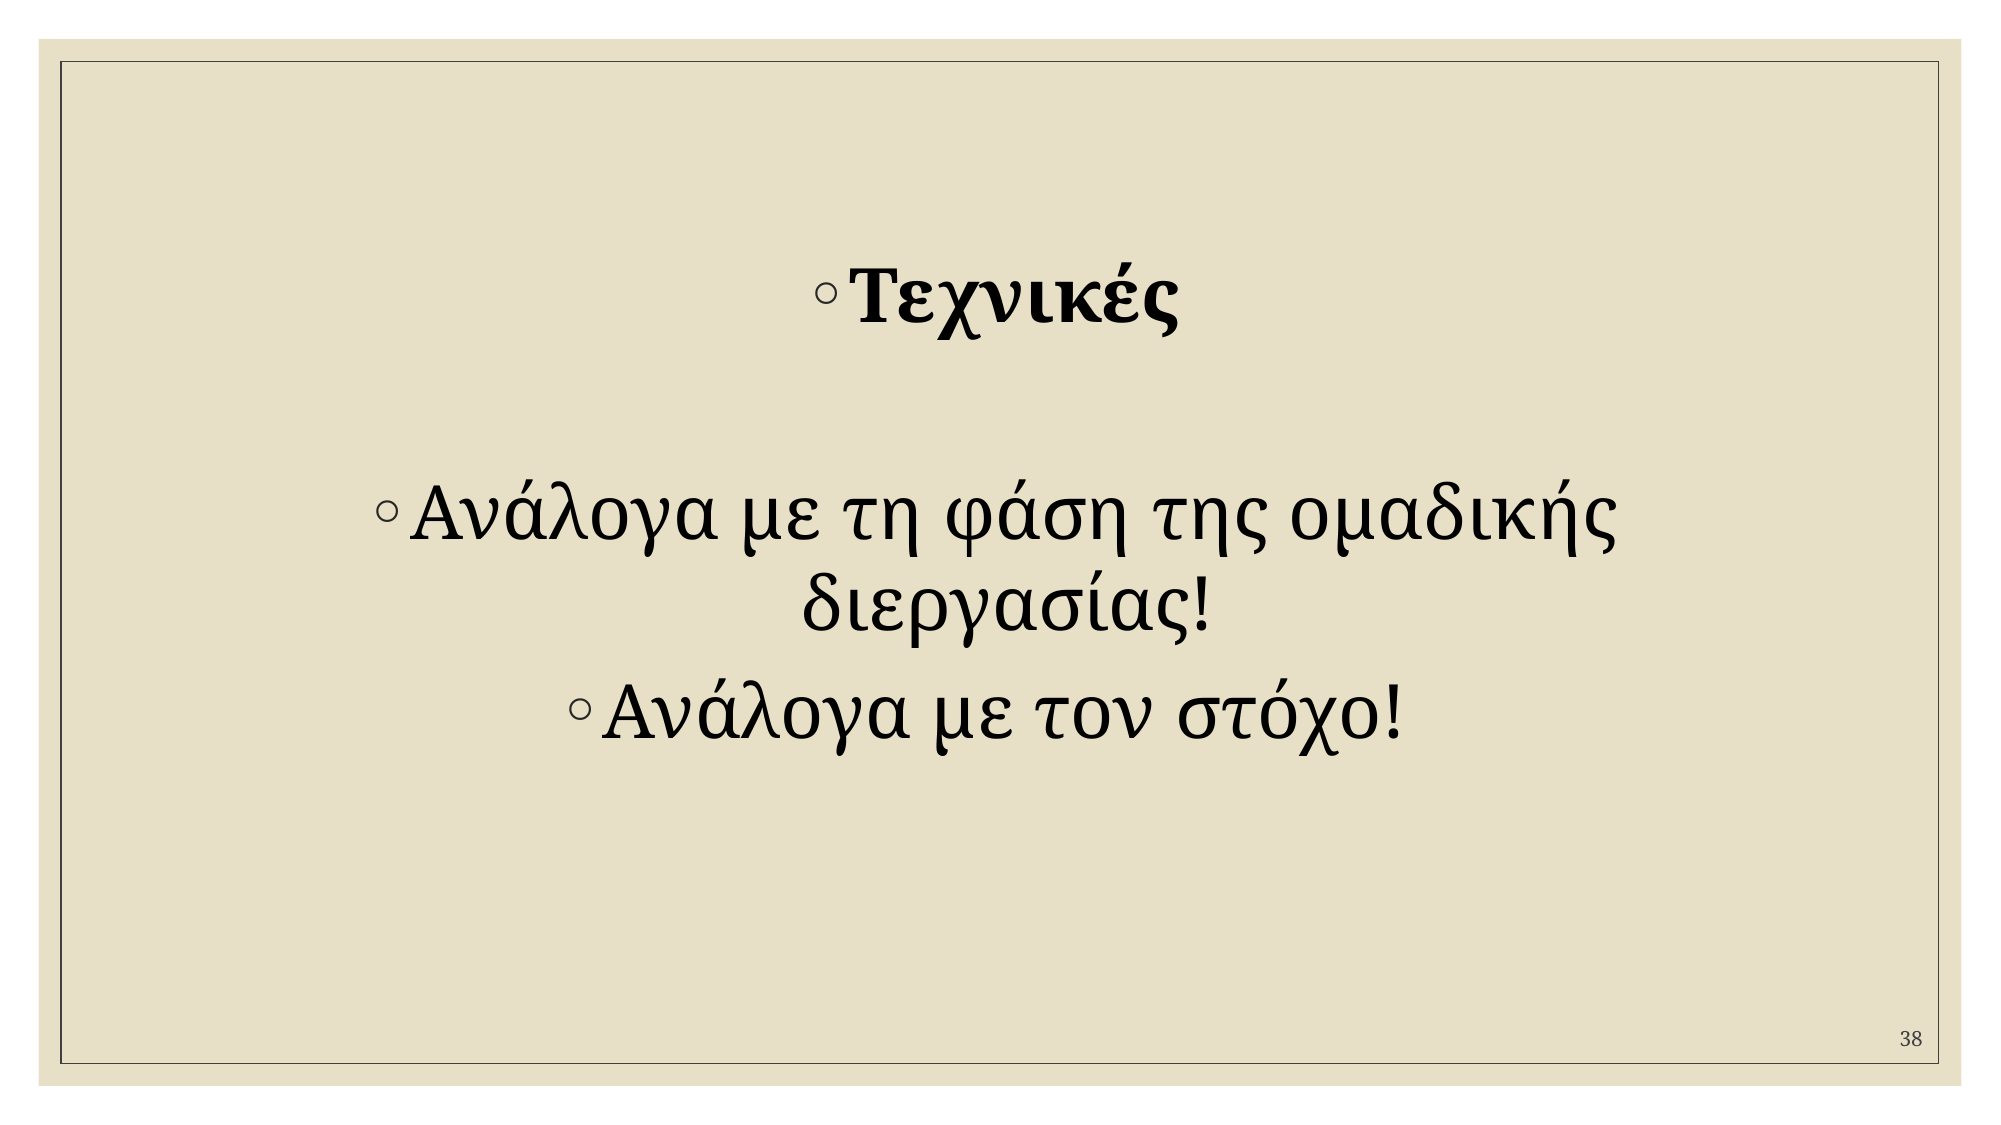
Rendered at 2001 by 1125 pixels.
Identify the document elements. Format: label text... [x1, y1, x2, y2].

list Τεχνικές Ανάλογα με τη φάση της ομαδικής διεργασίας! Ανάλογα με τον στόχο! [167, 239, 1818, 886]
slide_number 38 [1697, 1019, 1938, 1062]
